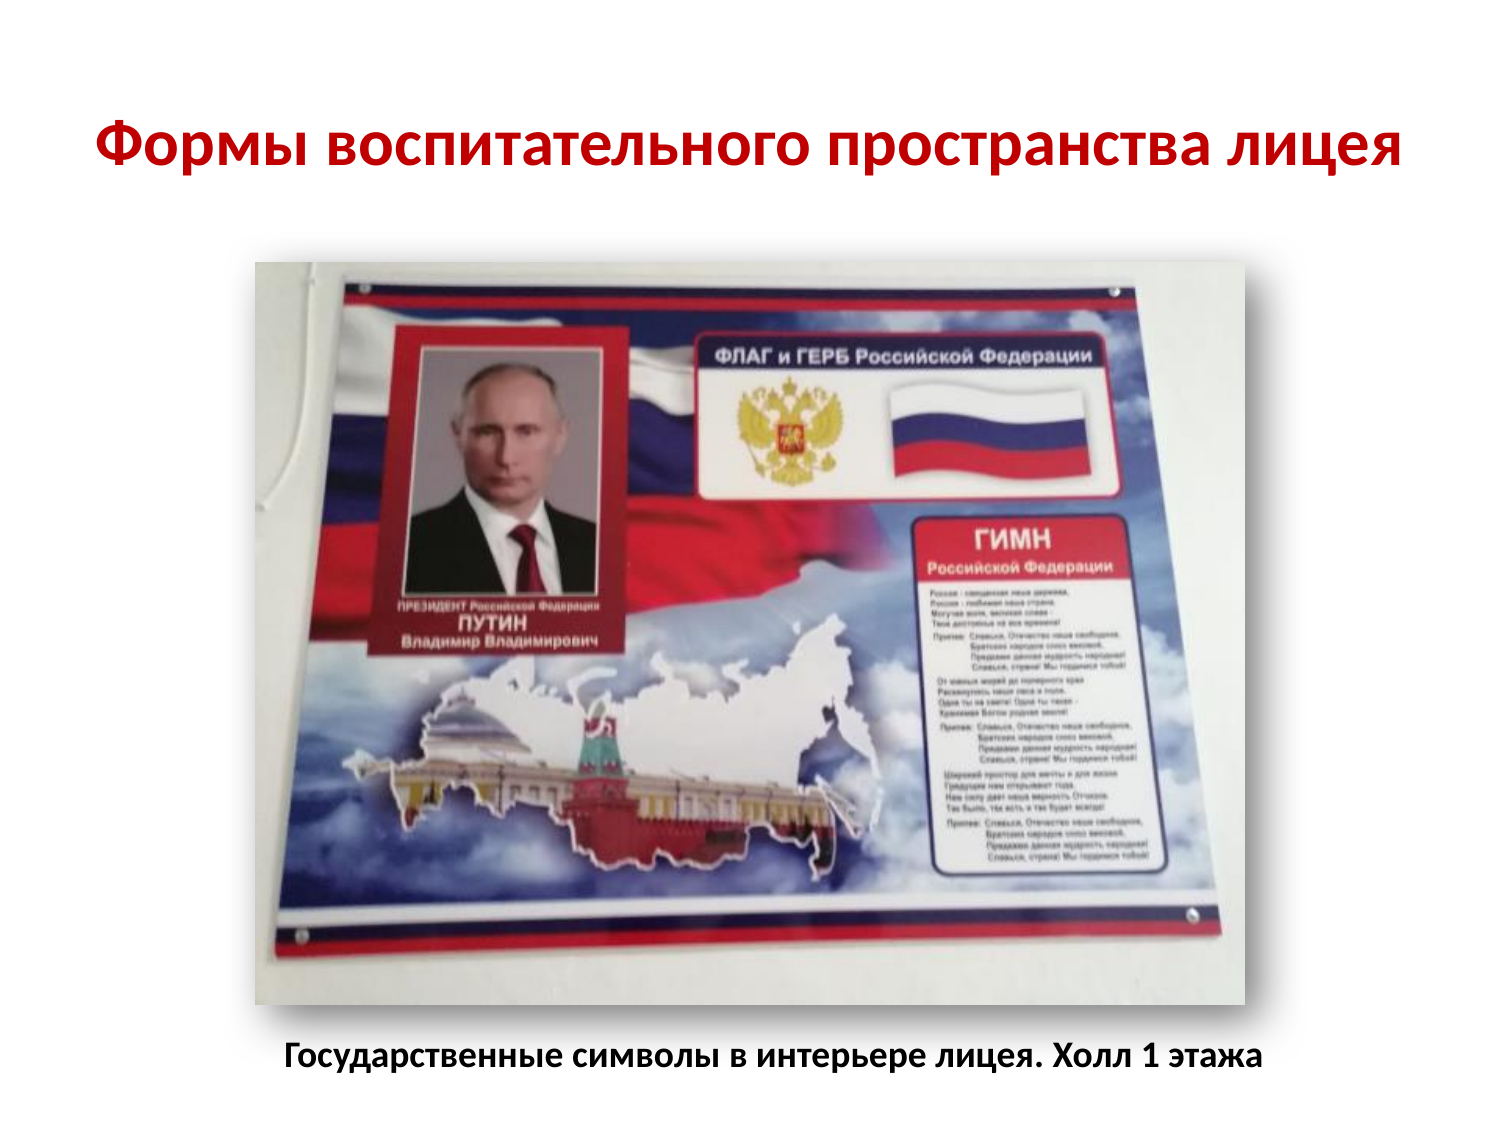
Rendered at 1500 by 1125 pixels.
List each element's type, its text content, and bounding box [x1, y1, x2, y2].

title Формы воспитательного пространства лицея [75, 45, 1425, 233]
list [254, 262, 1246, 1006]
text_box Государственные символы в интерьере лицея. Холл 1 этажа [269, 1023, 1280, 1083]
